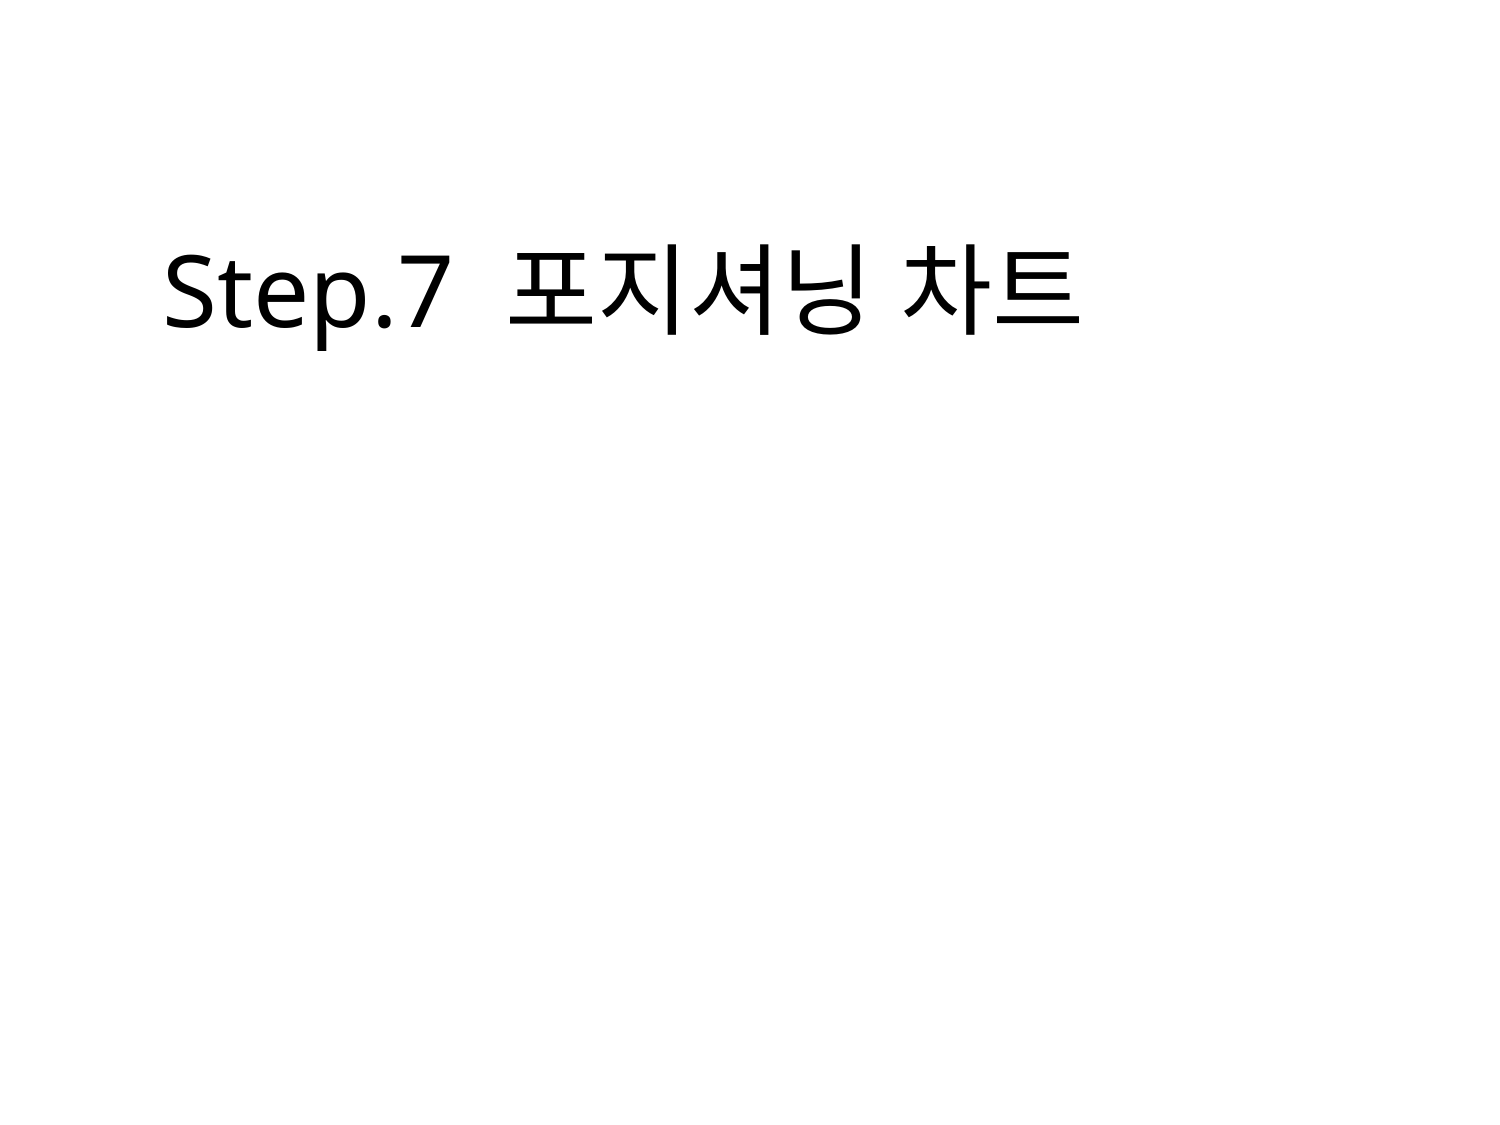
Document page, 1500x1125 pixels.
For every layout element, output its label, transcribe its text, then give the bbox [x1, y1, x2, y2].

text_box Step.7 포지셔닝 차트 [147, 219, 1258, 355]
